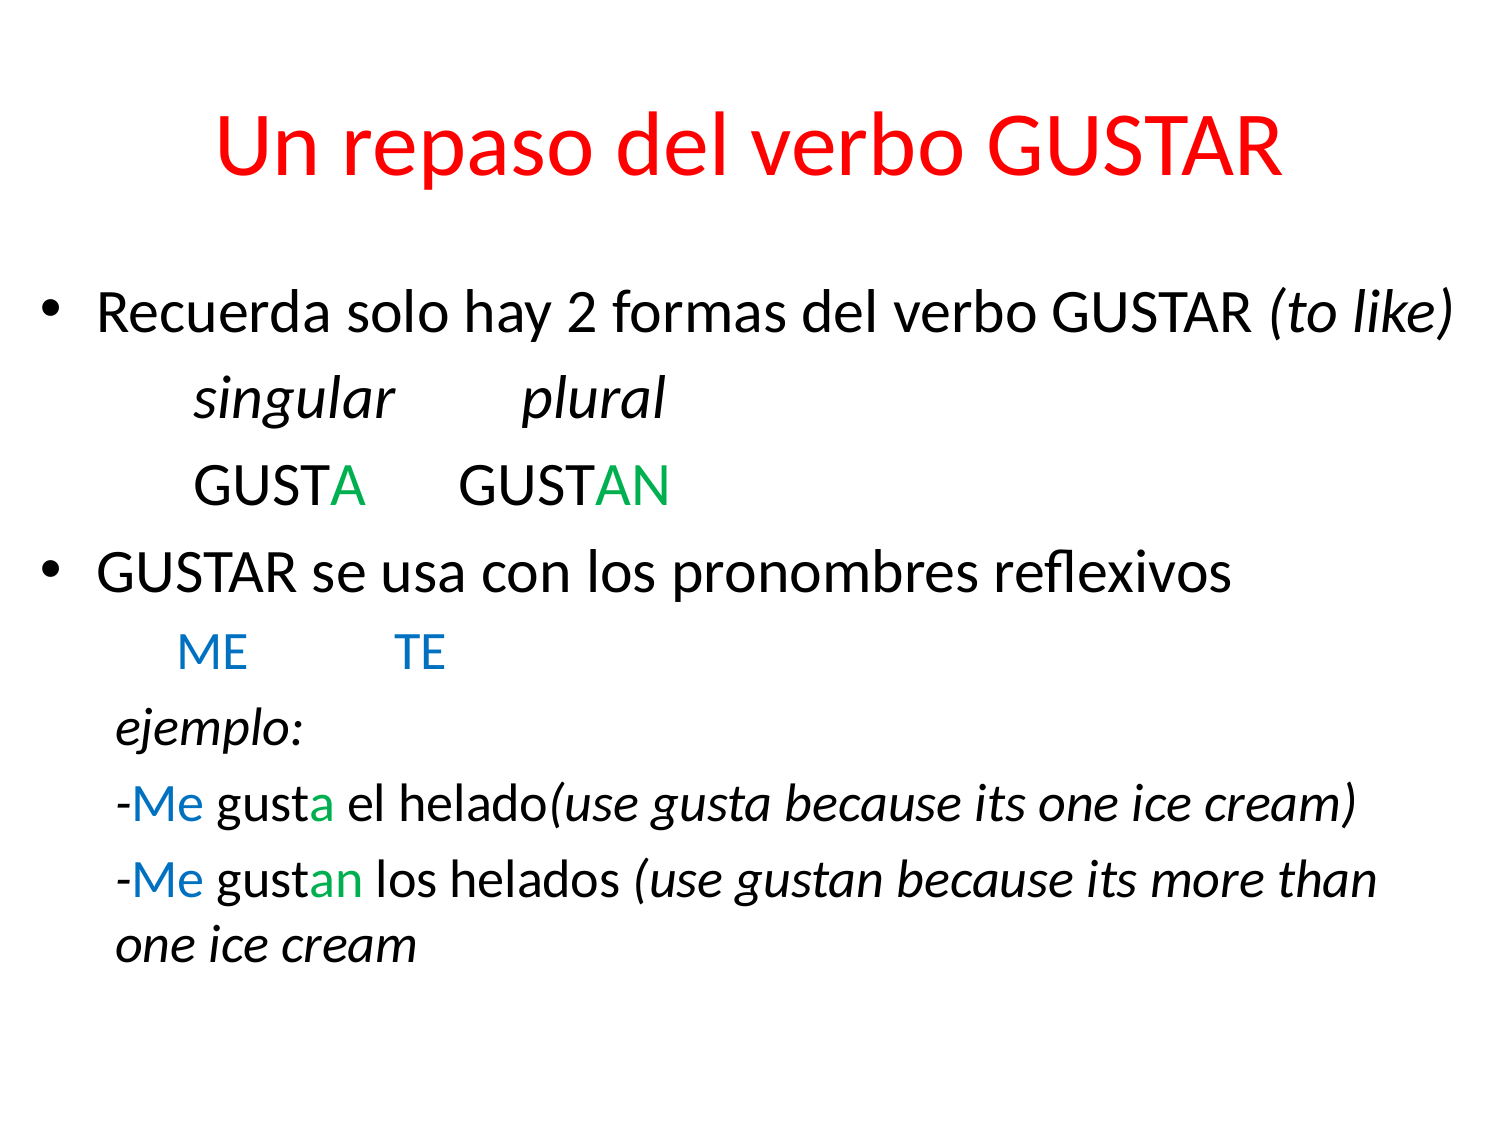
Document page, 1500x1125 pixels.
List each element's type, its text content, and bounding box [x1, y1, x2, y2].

list Recuerda solo hay 2 formas del verbo GUSTAR (to like) singular plural GUSTA GUSTAN GUSTAR se usa con los pronombres reflexivos ME TE ejemplo: -Me gusta el helado(use gusta because its one ice cream) -Me gustan los helados (use gustan because its more than one ice cream [24, 262, 1488, 1005]
title Un repaso del verbo GUSTAR [75, 45, 1425, 233]
